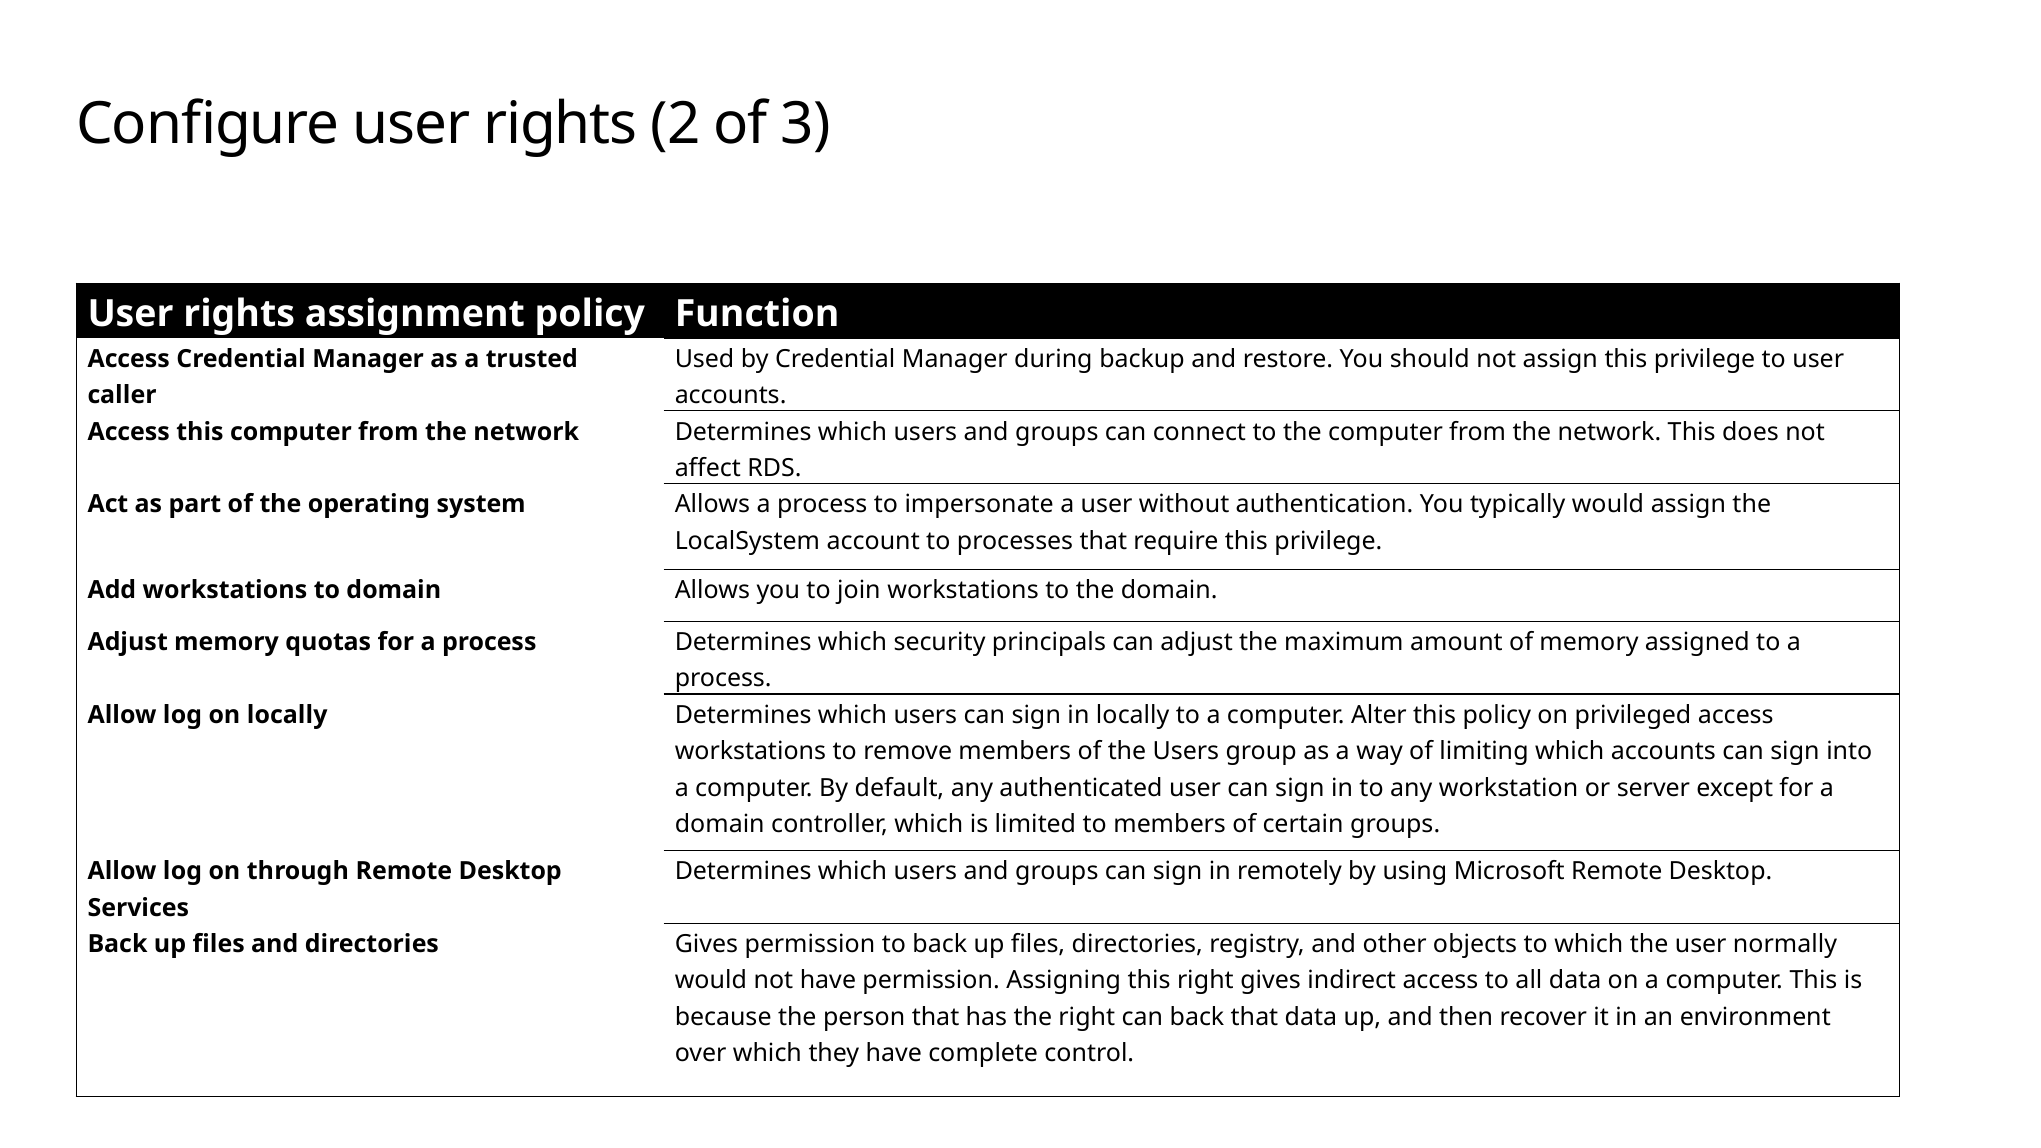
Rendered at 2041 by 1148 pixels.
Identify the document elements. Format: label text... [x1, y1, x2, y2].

table_header Function [664, 284, 1899, 337]
table_cell Access this computer from the network [77, 411, 664, 484]
table_cell Gives permission to back up files, directories, registry, and other objects to which the user normally would not have permission. Assigning this right gives indirect access to all data on a computer. This is because the person that has the right can back that data up, and then recover it in an environment over which they have complete control. [664, 924, 1899, 1096]
table_cell Act as part of the operating system [77, 484, 664, 570]
table_cell Allows a process to impersonate a user without authentication. You typically would assign the LocalSystem account to processes that require this privilege. [664, 484, 1899, 569]
table_cell Determines which security principals can adjust the maximum amount of memory assigned to a process. [664, 622, 1899, 693]
table_header User rights assignment policy [77, 284, 664, 338]
table_cell Used by Credential Manager during backup and restore. You should not assign this privilege to user accounts. [664, 339, 1899, 410]
table_cell Adjust memory quotas for a process [77, 621, 664, 694]
title Configure user rights (2 of 3) [76, 93, 1968, 161]
table_cell Back up files and directories [77, 923, 664, 1096]
table_cell Access Credential Manager as a trusted caller [77, 338, 664, 411]
table_cell Add workstations to domain [77, 570, 664, 621]
table_cell Determines which users and groups can connect to the computer from the network. This does not affect RDS. [664, 411, 1899, 483]
table_cell Allow log on through Remote Desktop Services [77, 851, 664, 923]
table_cell Allows you to join workstations to the domain. [664, 570, 1899, 621]
table_cell Allow log on locally [77, 694, 664, 851]
table_cell Determines which users can sign in locally to a computer. Alter this policy on privileged access workstations to remove members of the Users group as a way of limiting which accounts can sign into a computer. By default, any authenticated user can sign in to any workstation or server except for a domain controller, which is limited to members of certain groups. [664, 695, 1899, 850]
table_cell Determines which users and groups can sign in remotely by using Microsoft Remote Desktop. [664, 851, 1899, 923]
